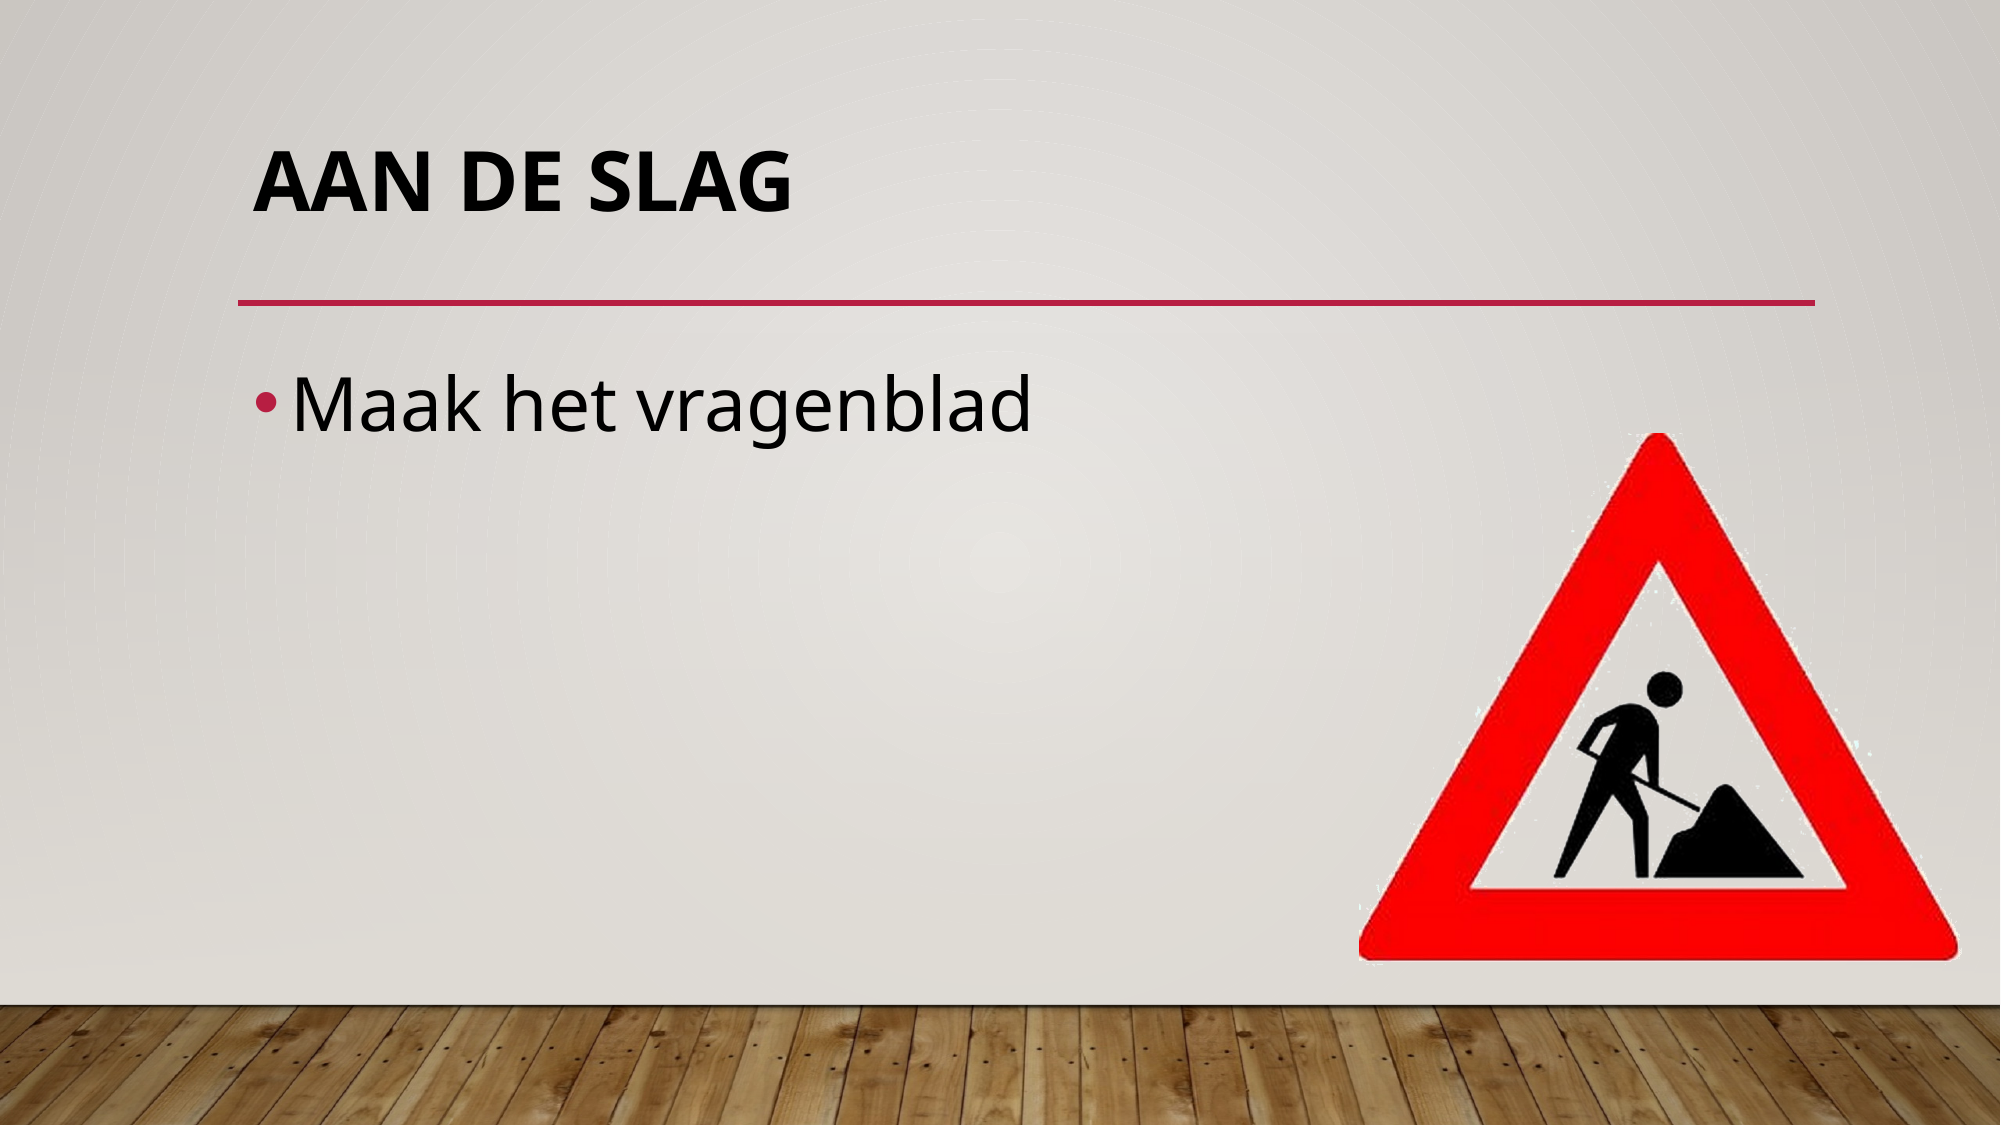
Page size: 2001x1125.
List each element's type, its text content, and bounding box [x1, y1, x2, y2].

picture [0, 433, 2000, 1125]
list Maak het vragenblad [238, 330, 1814, 897]
title Aan de slag [238, 131, 1814, 305]
